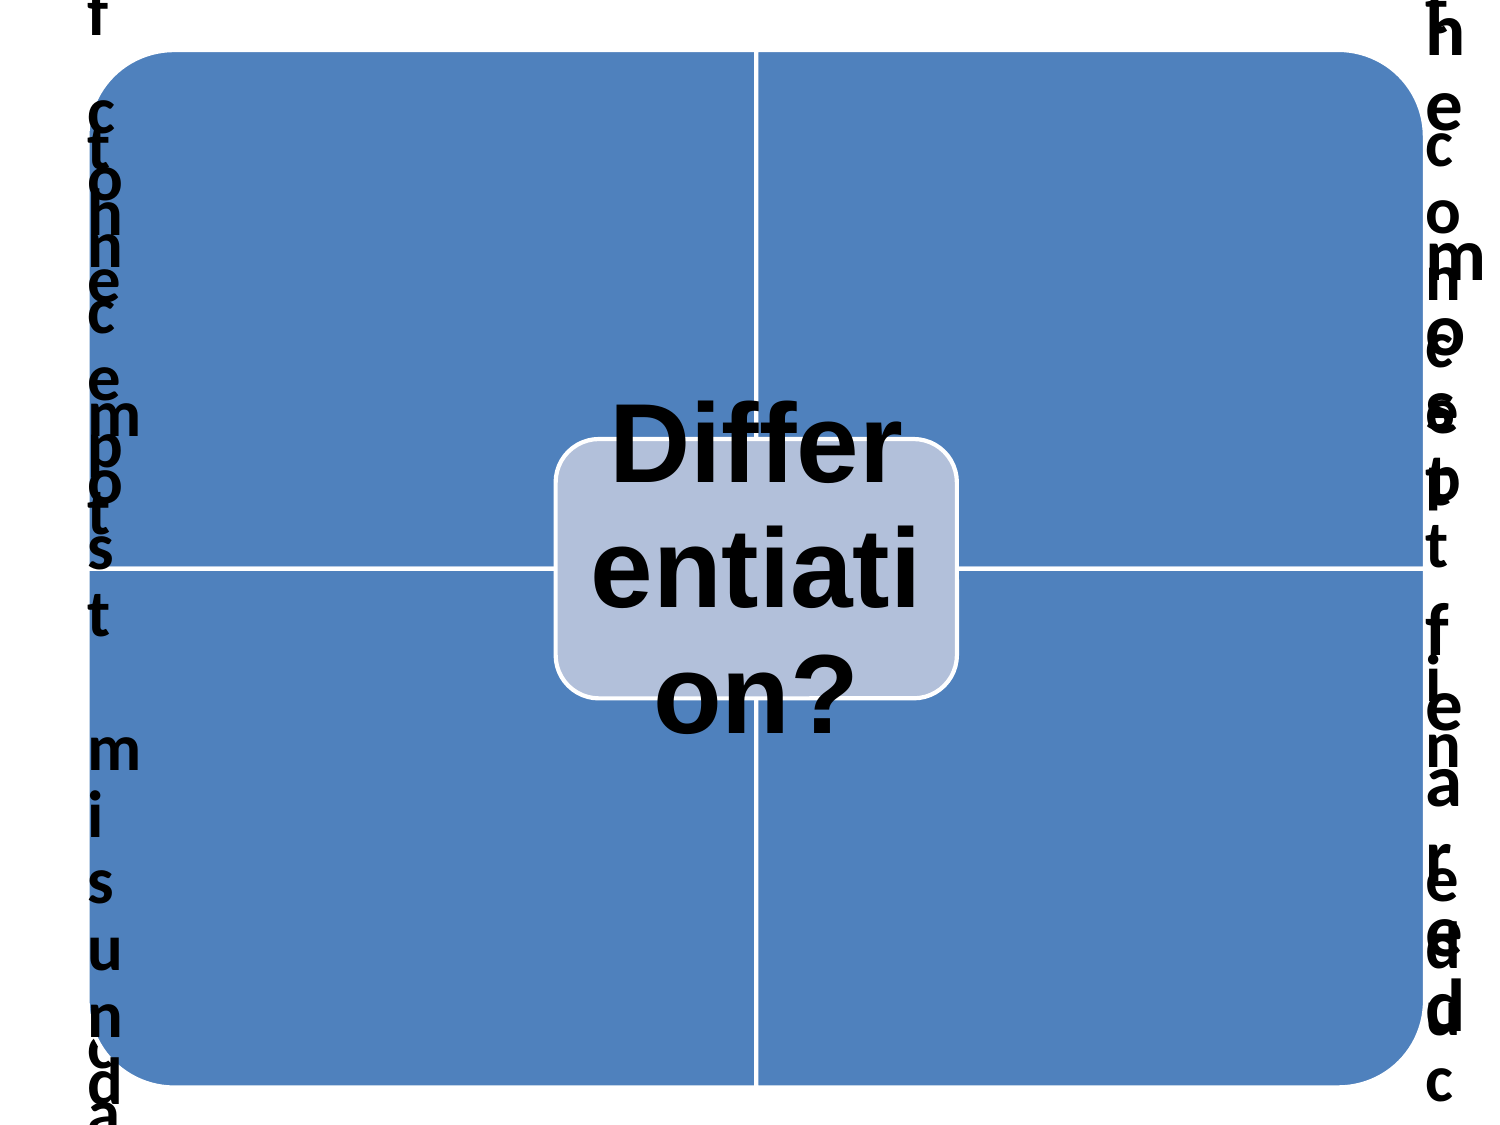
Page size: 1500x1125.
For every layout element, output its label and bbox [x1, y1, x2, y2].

list [87, 49, 1426, 1088]
